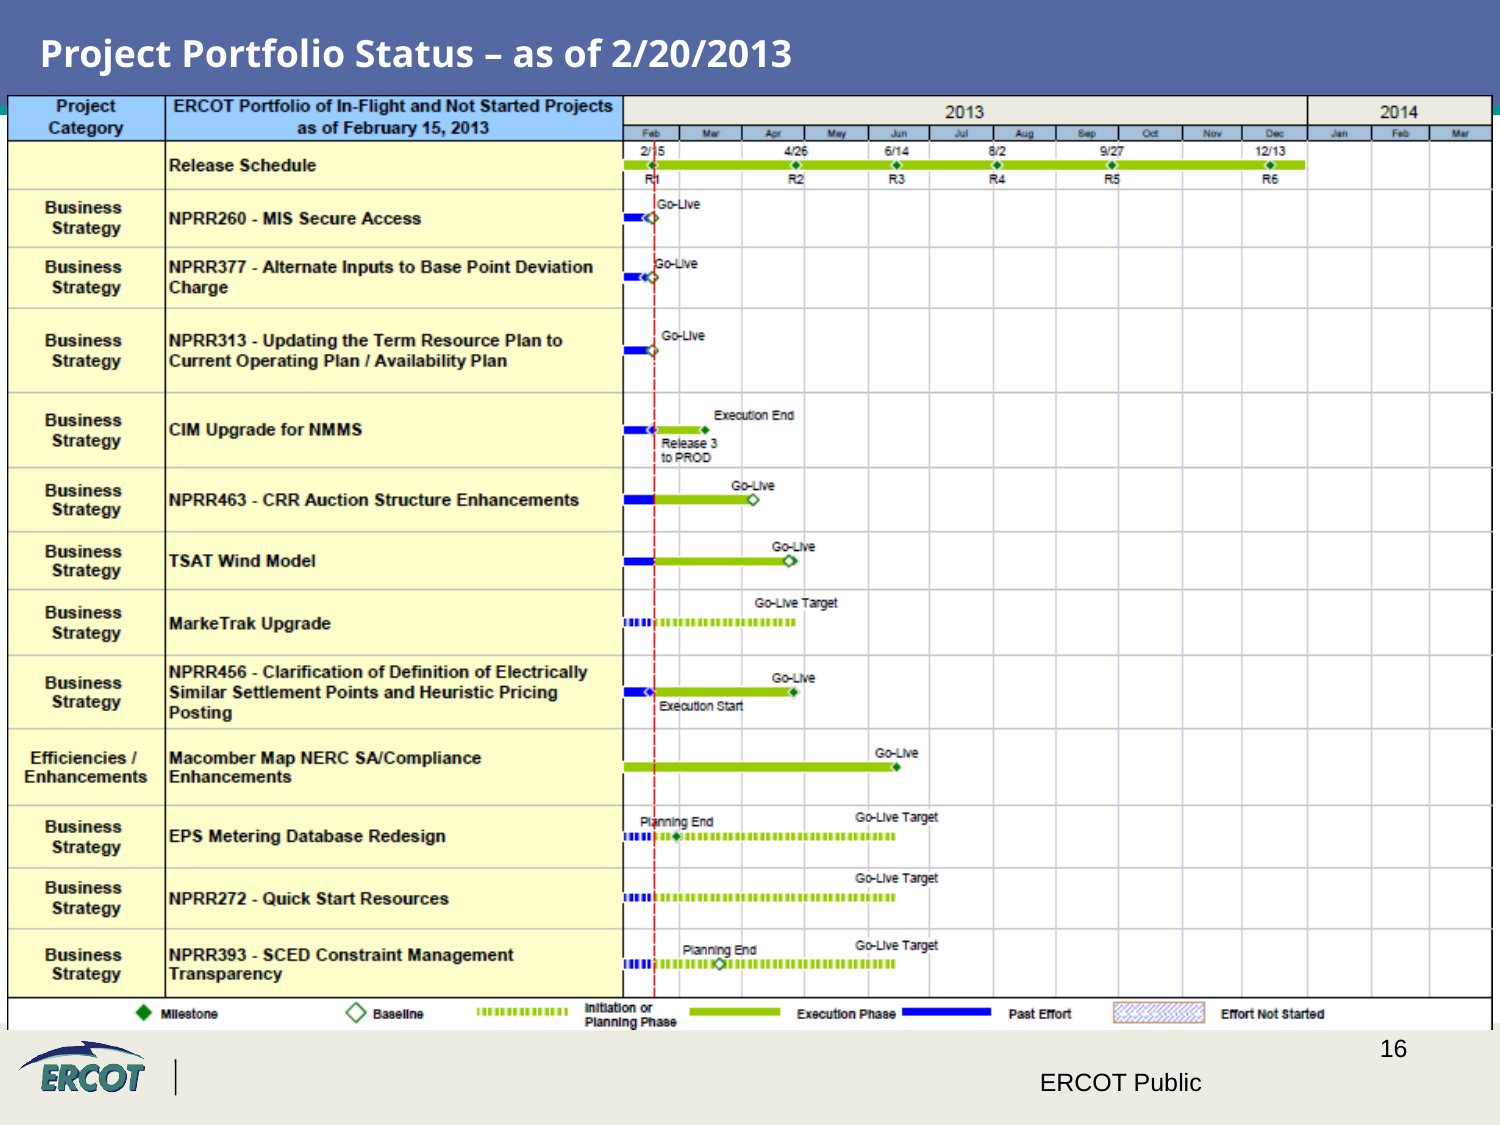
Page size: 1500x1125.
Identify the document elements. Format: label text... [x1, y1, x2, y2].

footer ERCOT Public [1025, 1059, 1438, 1125]
picture [10, 1031, 151, 1111]
text_box [24, 22, 1450, 85]
text_box Project Portfolio Status – as of 2/20/2013 [24, 30, 1163, 93]
picture [6, 94, 1493, 1030]
